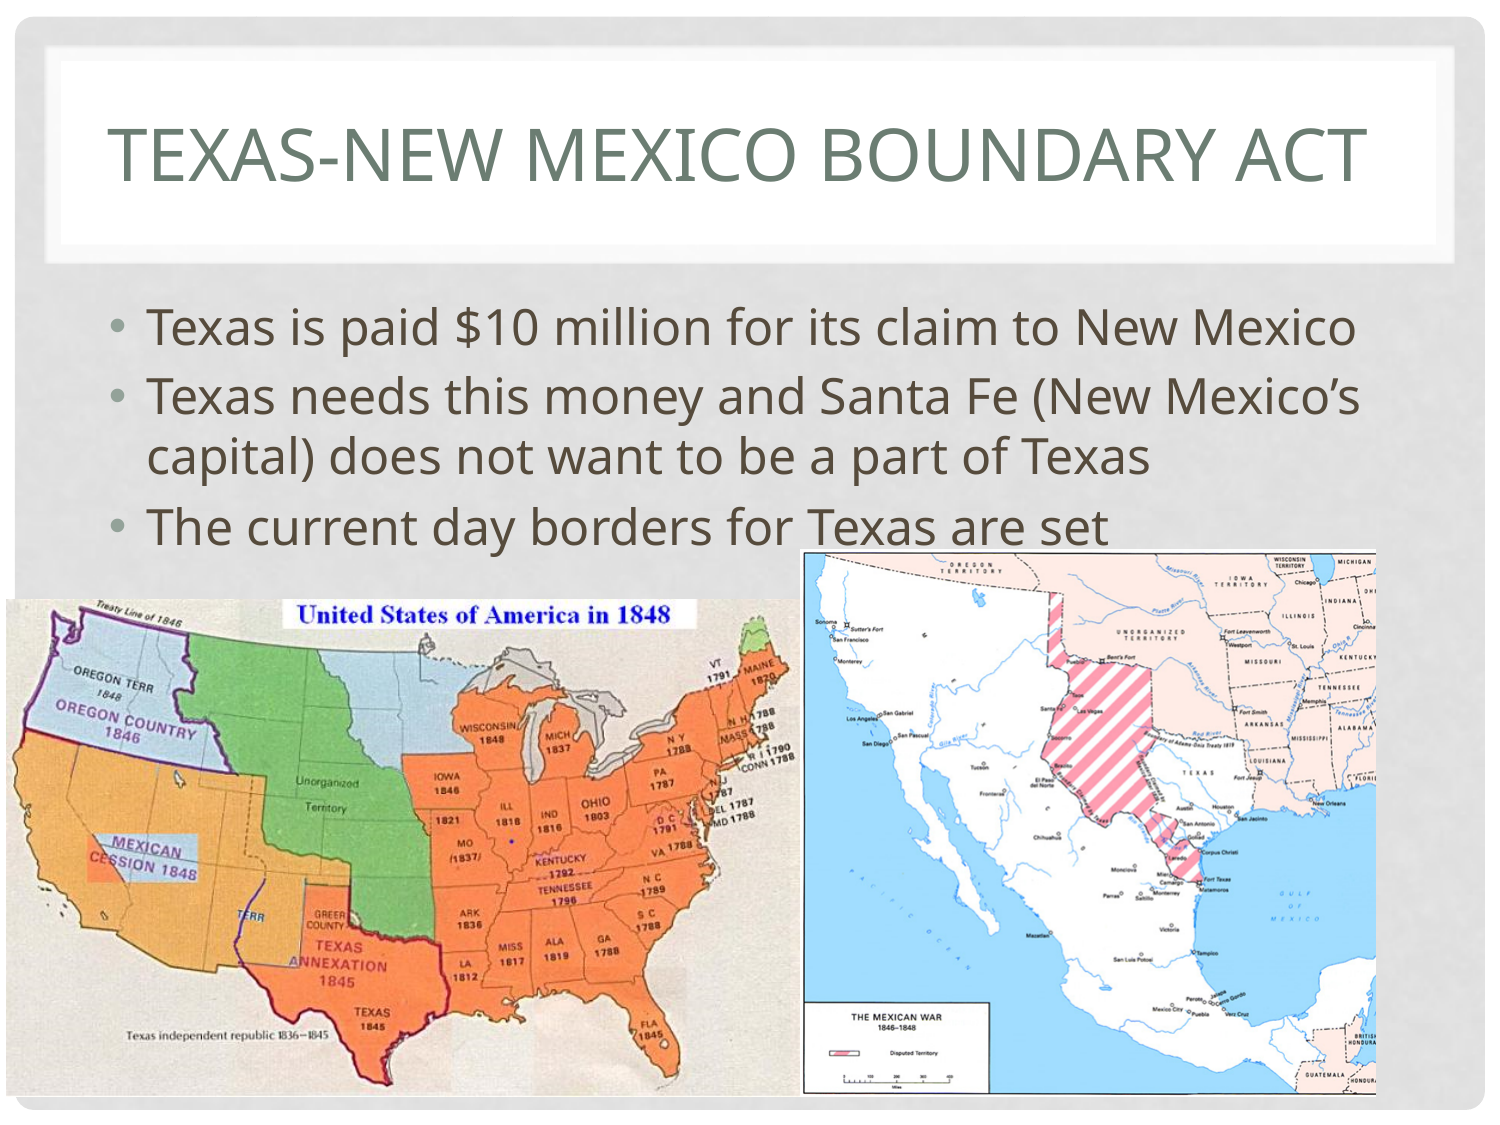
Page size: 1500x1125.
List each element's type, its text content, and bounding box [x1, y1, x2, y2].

title Texas-New Mexico Boundary Act [69, 66, 1425, 238]
picture [6, 549, 1376, 1098]
list Texas is paid $10 million for its claim to New Mexico Texas needs this money and Santa Fe (New Mexico’s capital) does not want to be a part of Texas The current day borders for Texas are set [75, 287, 1425, 1005]
